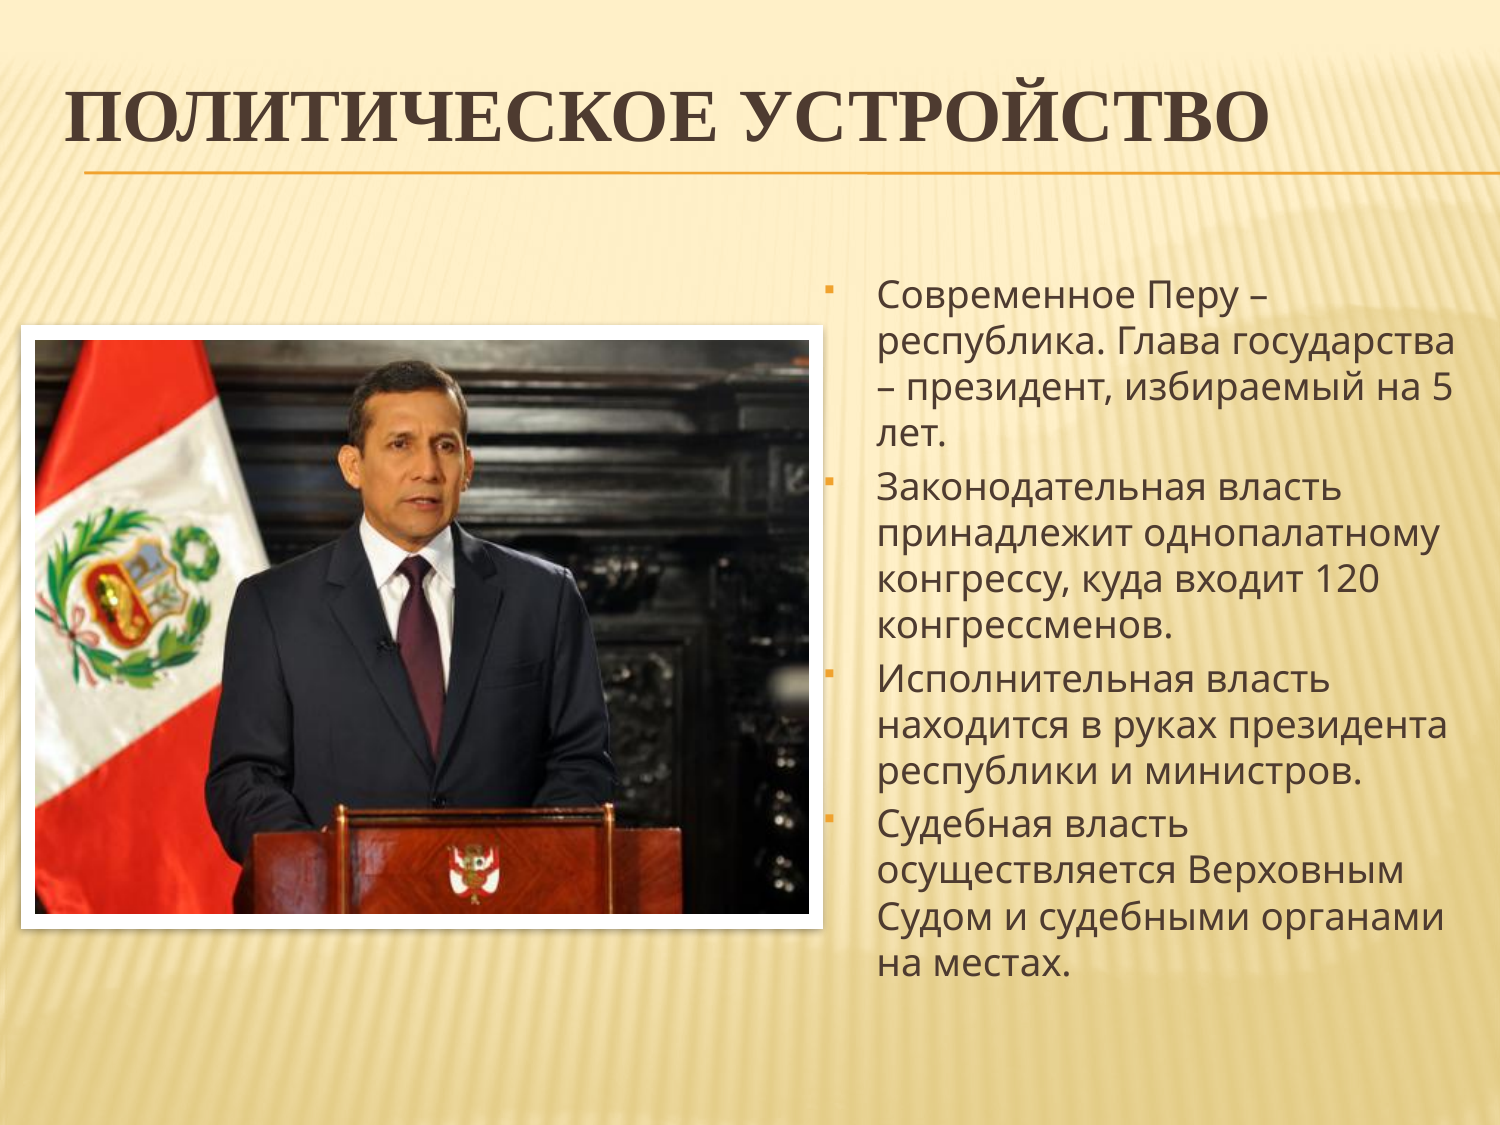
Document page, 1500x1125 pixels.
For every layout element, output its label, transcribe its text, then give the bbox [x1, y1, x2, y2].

list Современное Перу – республика. Глава государства – президент, избираемый на 5 лет. Законодательная власть принадлежит однопалатному конгрессу, куда входит 120 конгрессменов. Исполнительная власть находится в руках президента республики и министров. Судебная власть осуществляется Верховным Судом и судебными органами на местах. [808, 262, 1475, 1038]
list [34, 339, 809, 915]
title Политическое устройство [49, 58, 1475, 164]
